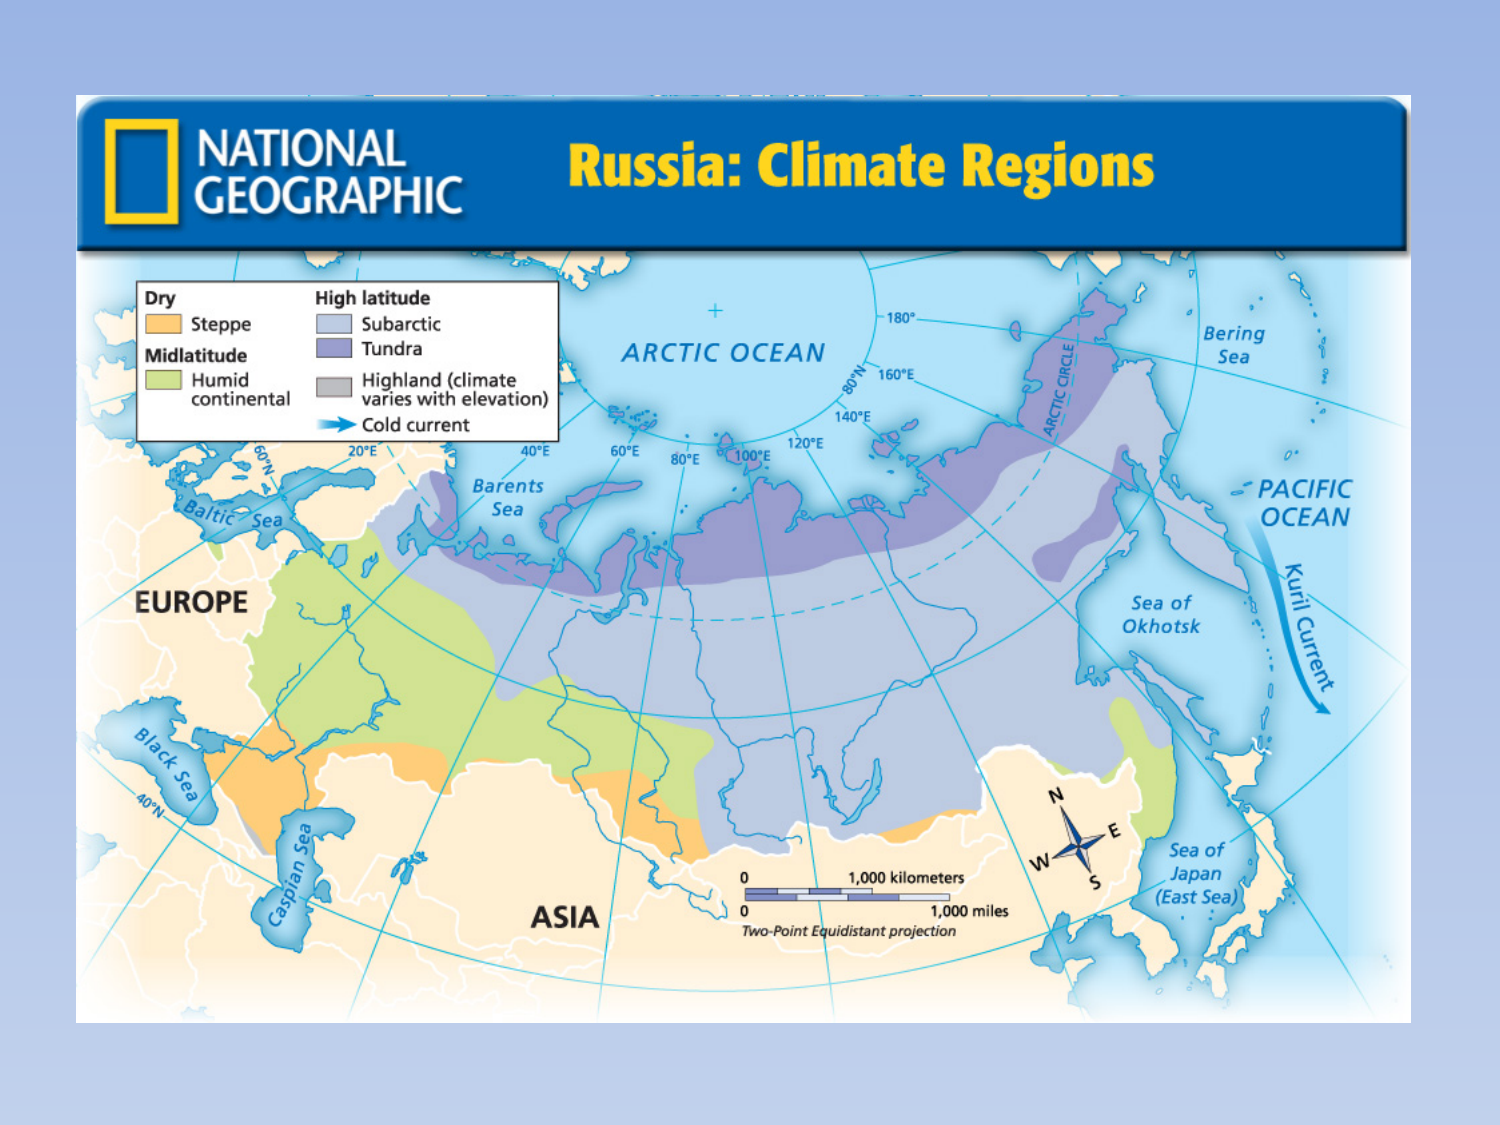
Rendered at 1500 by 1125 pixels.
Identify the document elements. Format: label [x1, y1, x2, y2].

picture [76, 94, 1411, 1023]
